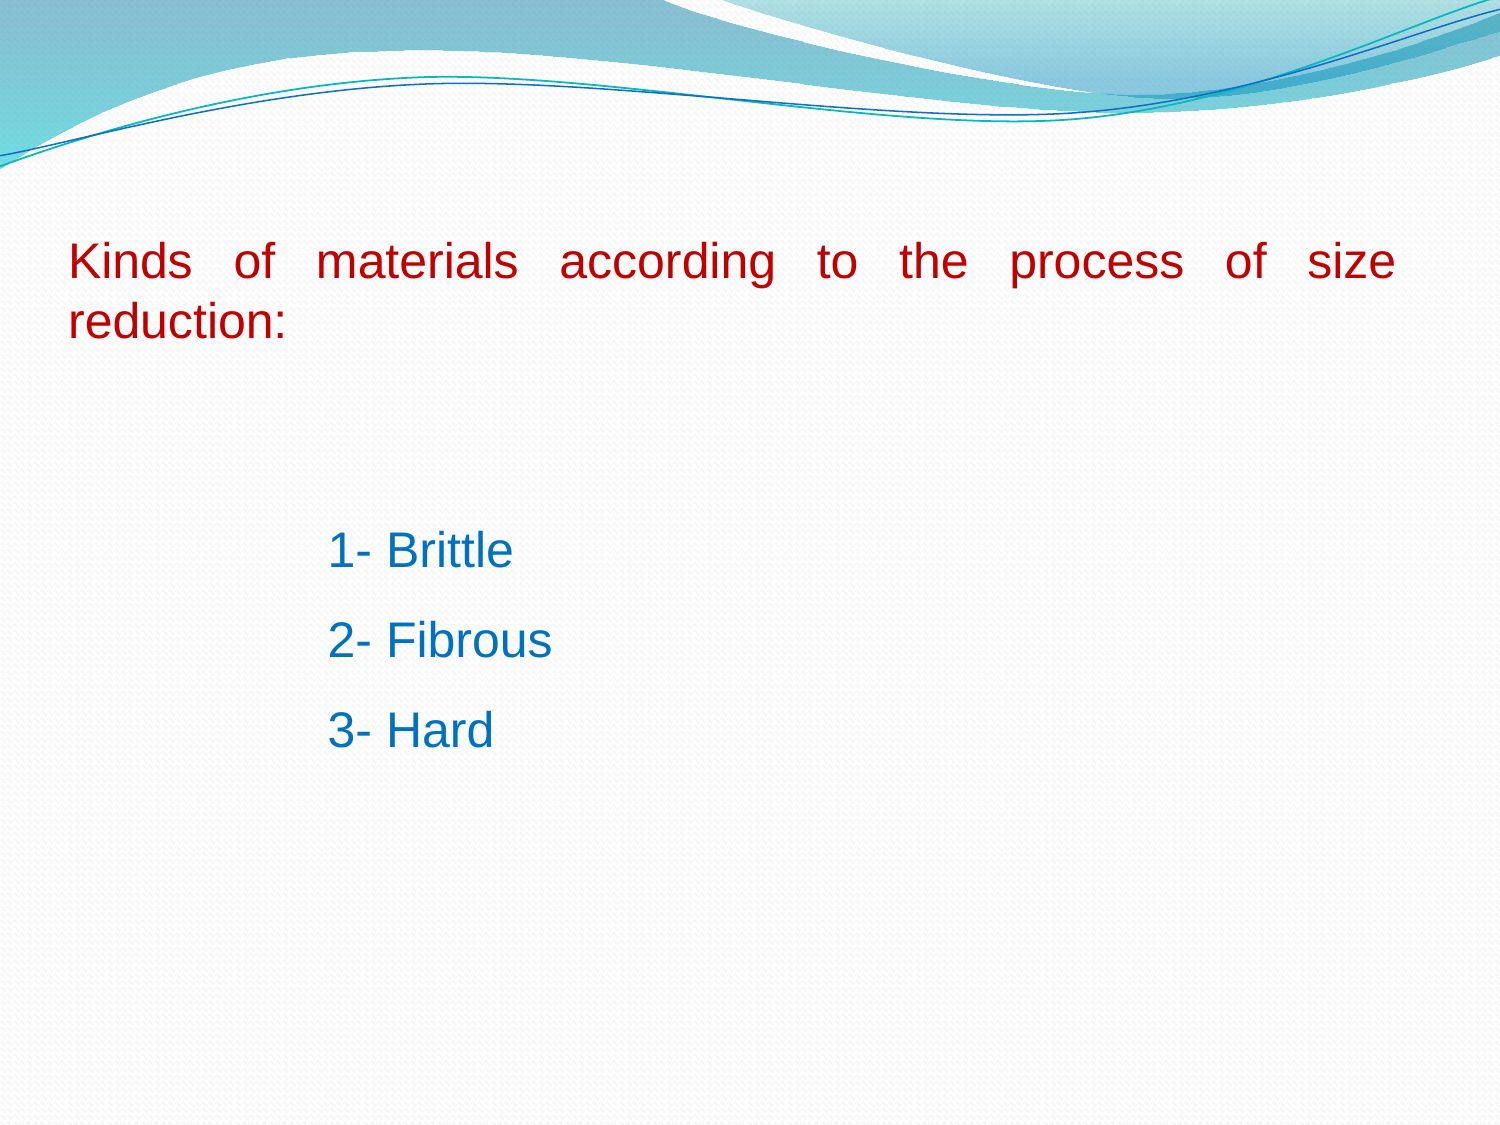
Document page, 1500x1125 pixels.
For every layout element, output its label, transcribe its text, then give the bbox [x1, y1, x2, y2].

text_box Kinds of materials according to the process of size reduction: [53, 220, 1412, 416]
text_box 1- Brittle 2- Fibrous 3- Hard [312, 479, 1270, 765]
